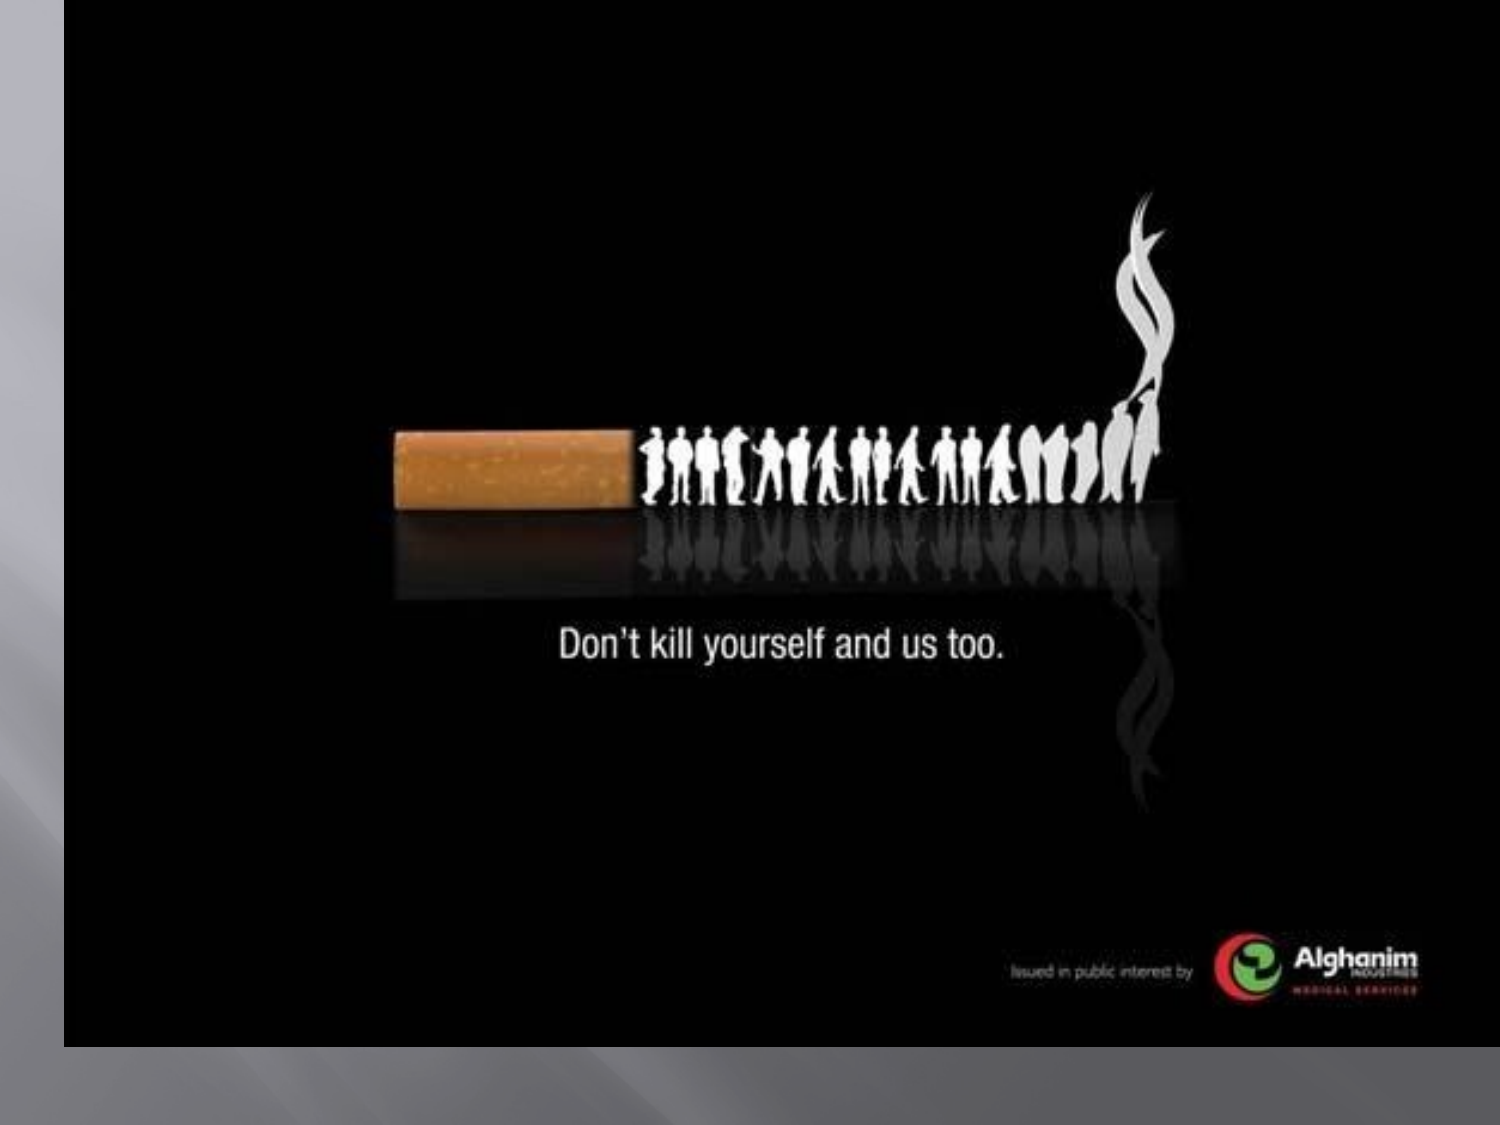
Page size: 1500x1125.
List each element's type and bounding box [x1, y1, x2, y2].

picture [64, 0, 1500, 1047]
